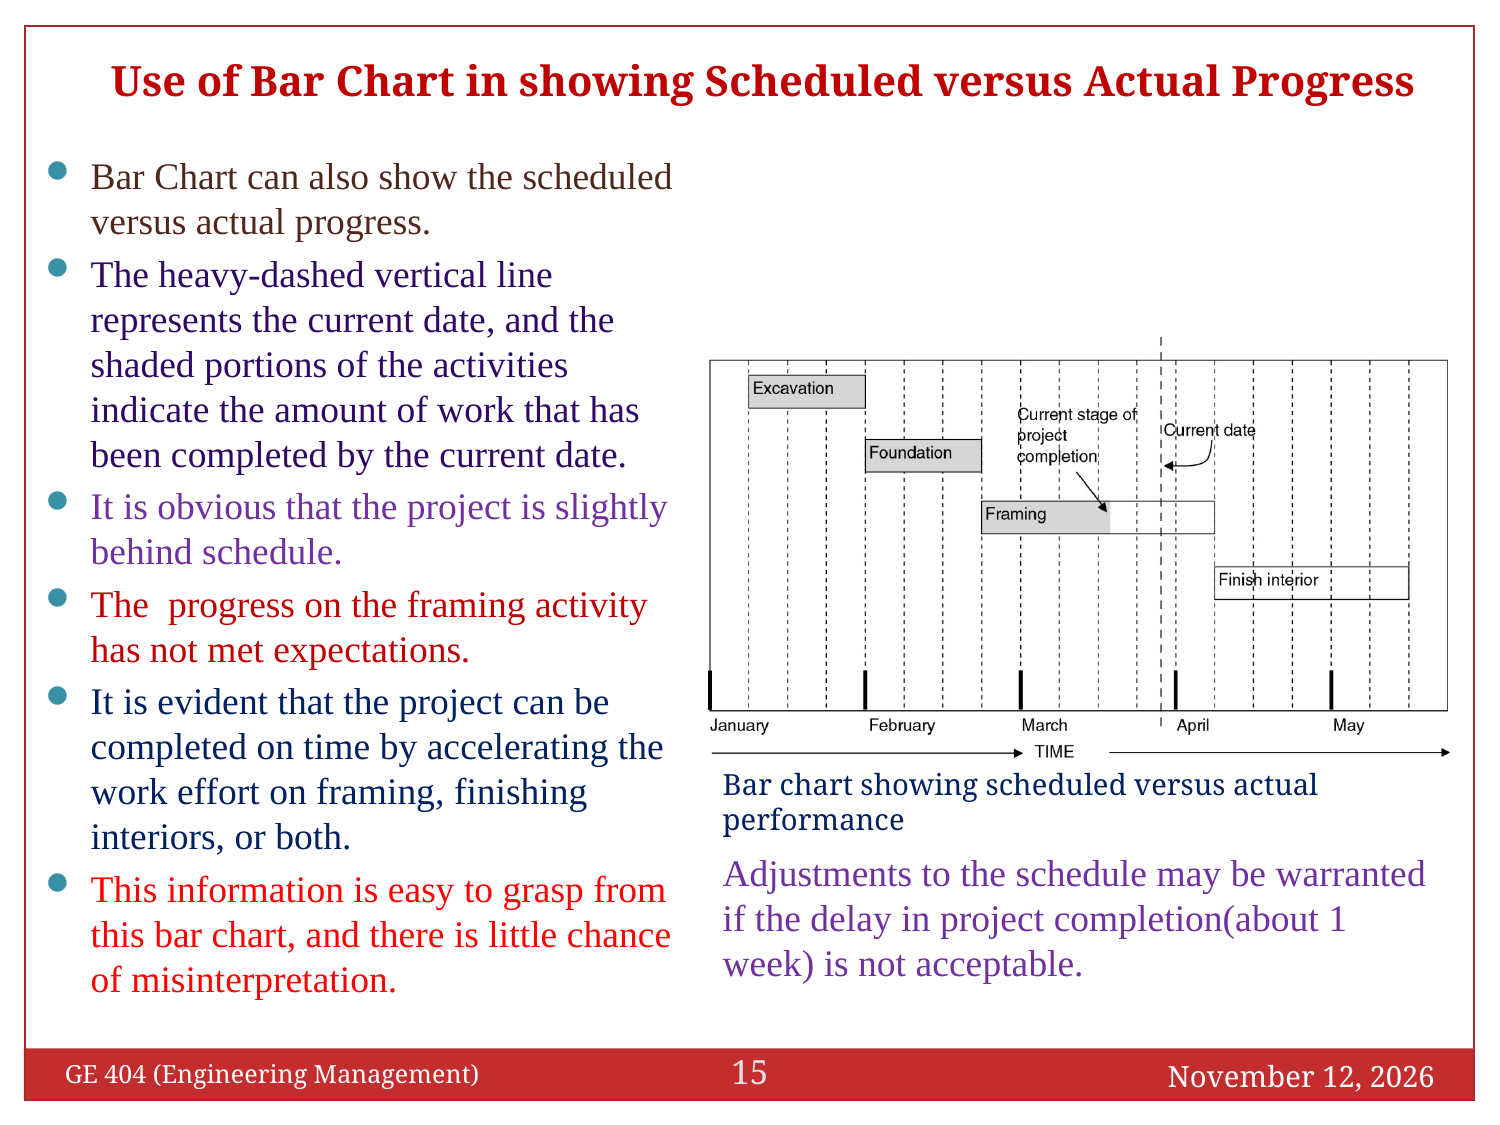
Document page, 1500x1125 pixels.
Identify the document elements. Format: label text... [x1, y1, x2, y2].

picture [707, 337, 1450, 761]
slide_number 15 [699, 1037, 800, 1110]
title Use of Bar Chart in showing Scheduled versus Actual Progress [76, 29, 1450, 113]
text_box Bar chart showing scheduled versus actual performance [708, 758, 1458, 841]
list Bar Chart can also show the scheduled versus actual progress. The heavy-dashed vertical line represents the current date, and the shaded portions of the activities indicate the amount of work that has been completed by the current date. It is obvious that the project is slightly behind schedule. The progress on the framing activity has not met expectations. It is evident that the project can be completed on time by accelerating the work effort on framing, finishing interiors, or both. This information is easy to grasp from this bar chart, and there is little chance of misinterpretation. [30, 144, 701, 1020]
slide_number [950, 1050, 1450, 1111]
footer GE 404 (Engineering Management) [50, 1051, 638, 1112]
text_box Adjustments to the schedule may be warranted if the delay in project completion(about 1 week) is not acceptable. [708, 841, 1458, 992]
